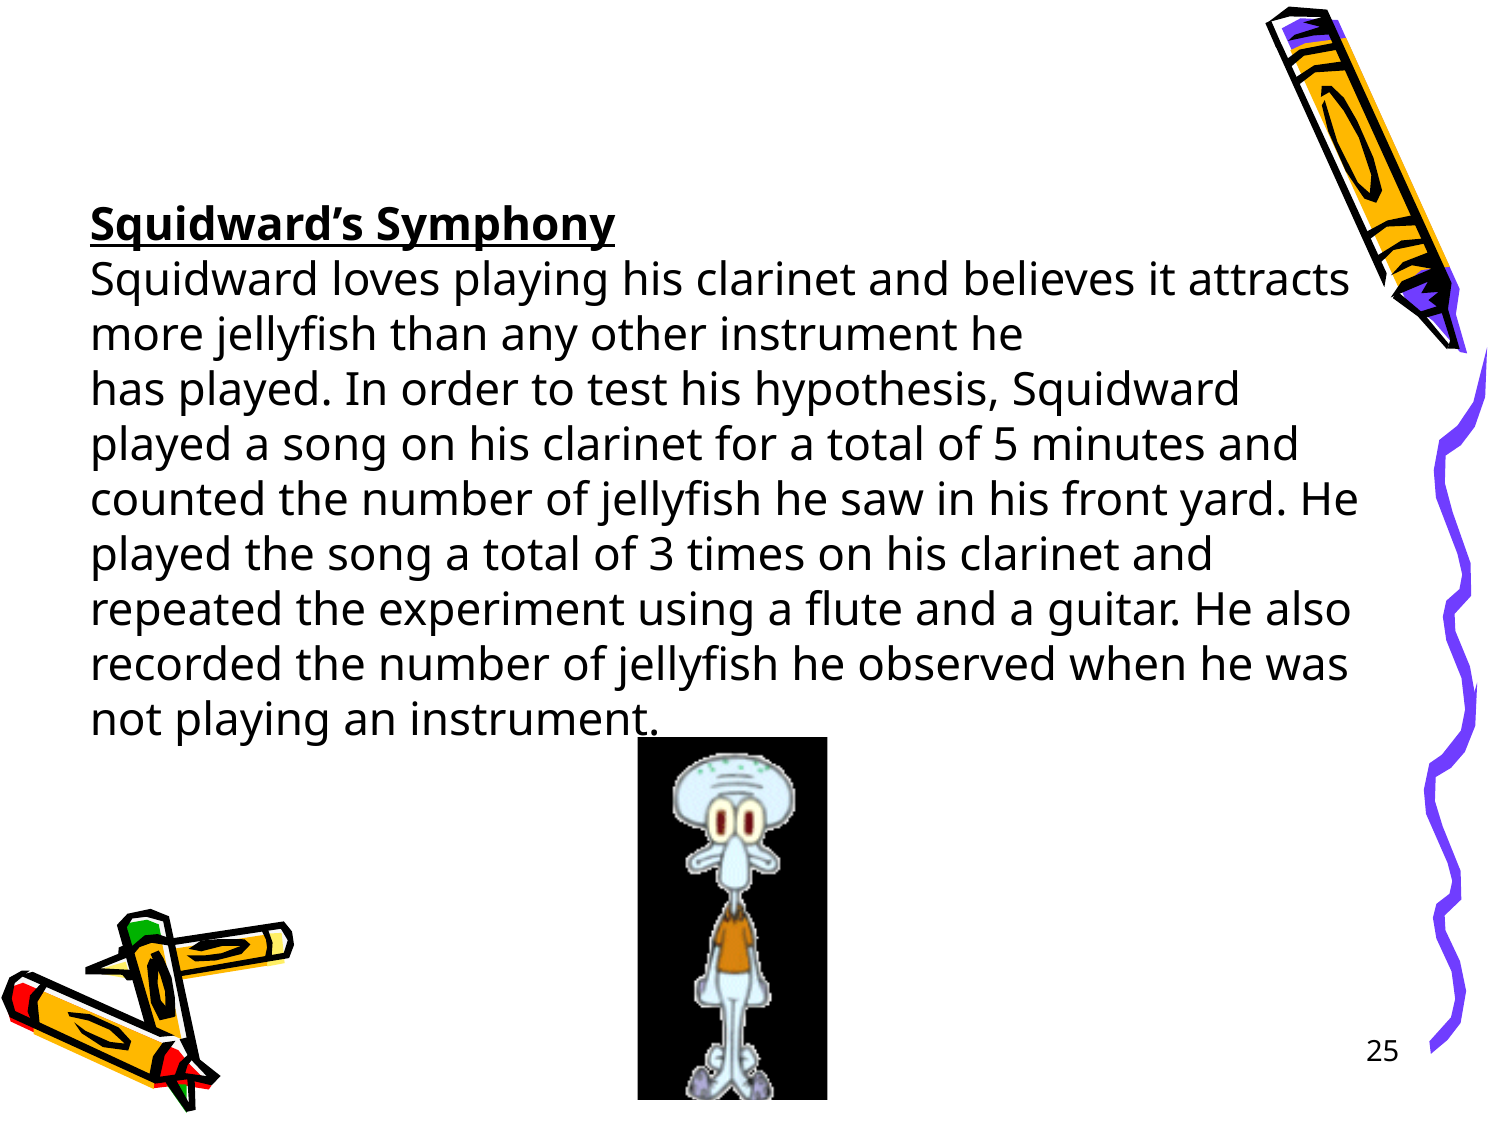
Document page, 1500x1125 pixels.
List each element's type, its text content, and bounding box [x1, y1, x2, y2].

picture [637, 737, 828, 1101]
slide_number 25 [1101, 1024, 1415, 1101]
text_box Squidward’s Symphony Squidward loves playing his clarinet and believes it attracts more jellyfish than any other instrument he has played. In order to test his hypothesis, Squidward played a song on his clarinet for a total of 5 minutes and counted the number of jellyfish he saw in his front yard. He played the song a total of 3 times on his clarinet and repeated the experiment using a flute and a guitar. He also recorded the number of jellyfish he observed when he was not playing an instrument. [75, 187, 1400, 752]
